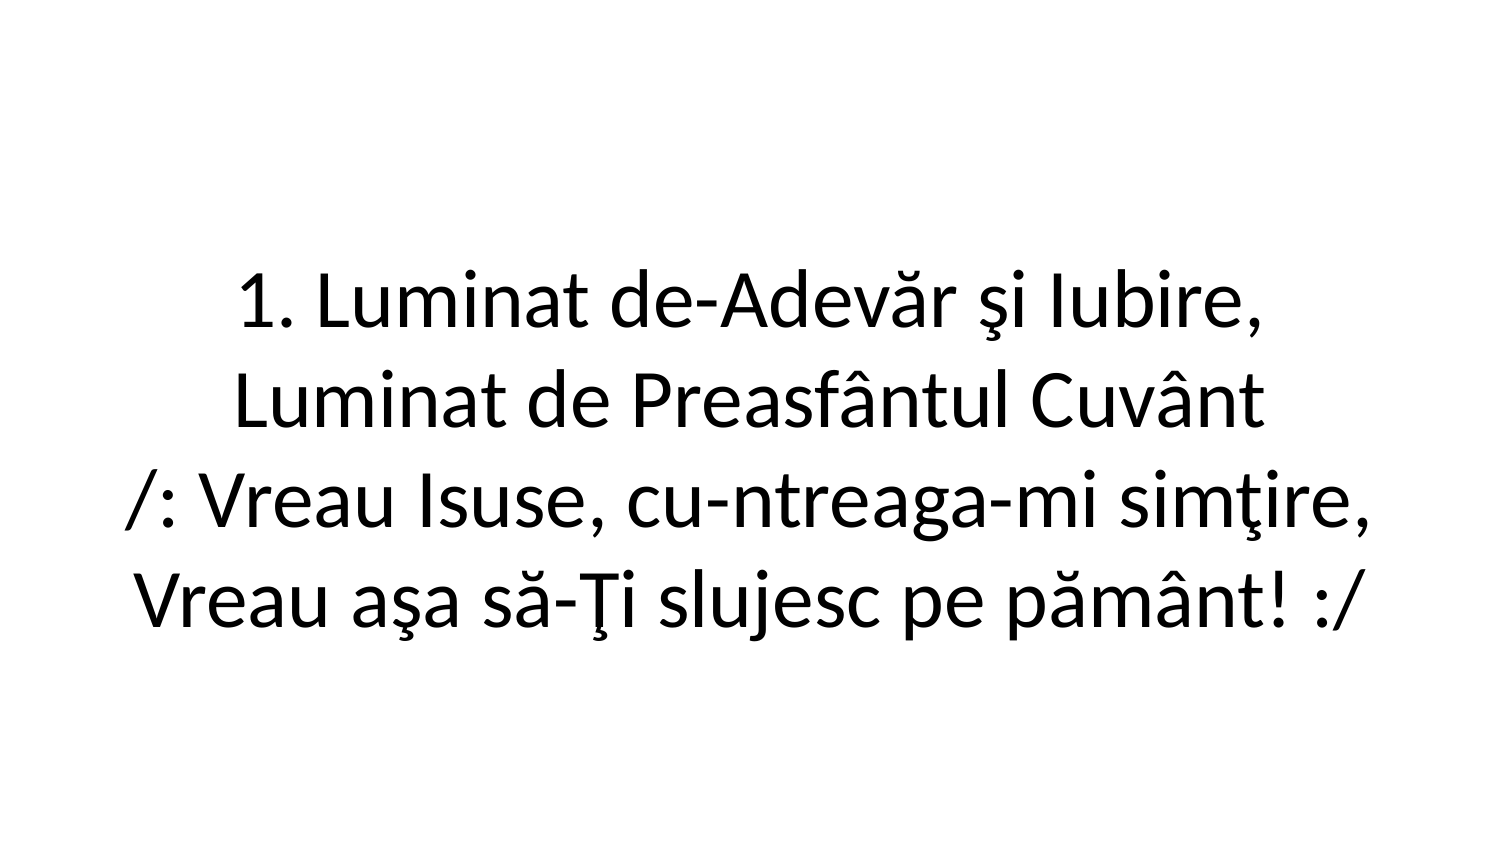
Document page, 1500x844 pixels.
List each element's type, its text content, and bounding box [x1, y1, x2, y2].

text_box 1. Luminat de-Adevăr şi Iubire, Luminat de Preasfântul Cuvânt /: Vreau Isuse, cu-ntreaga-mi simţire, Vreau aşa să-Ţi slujesc pe pământ! :/ [111, 192, 1389, 652]
